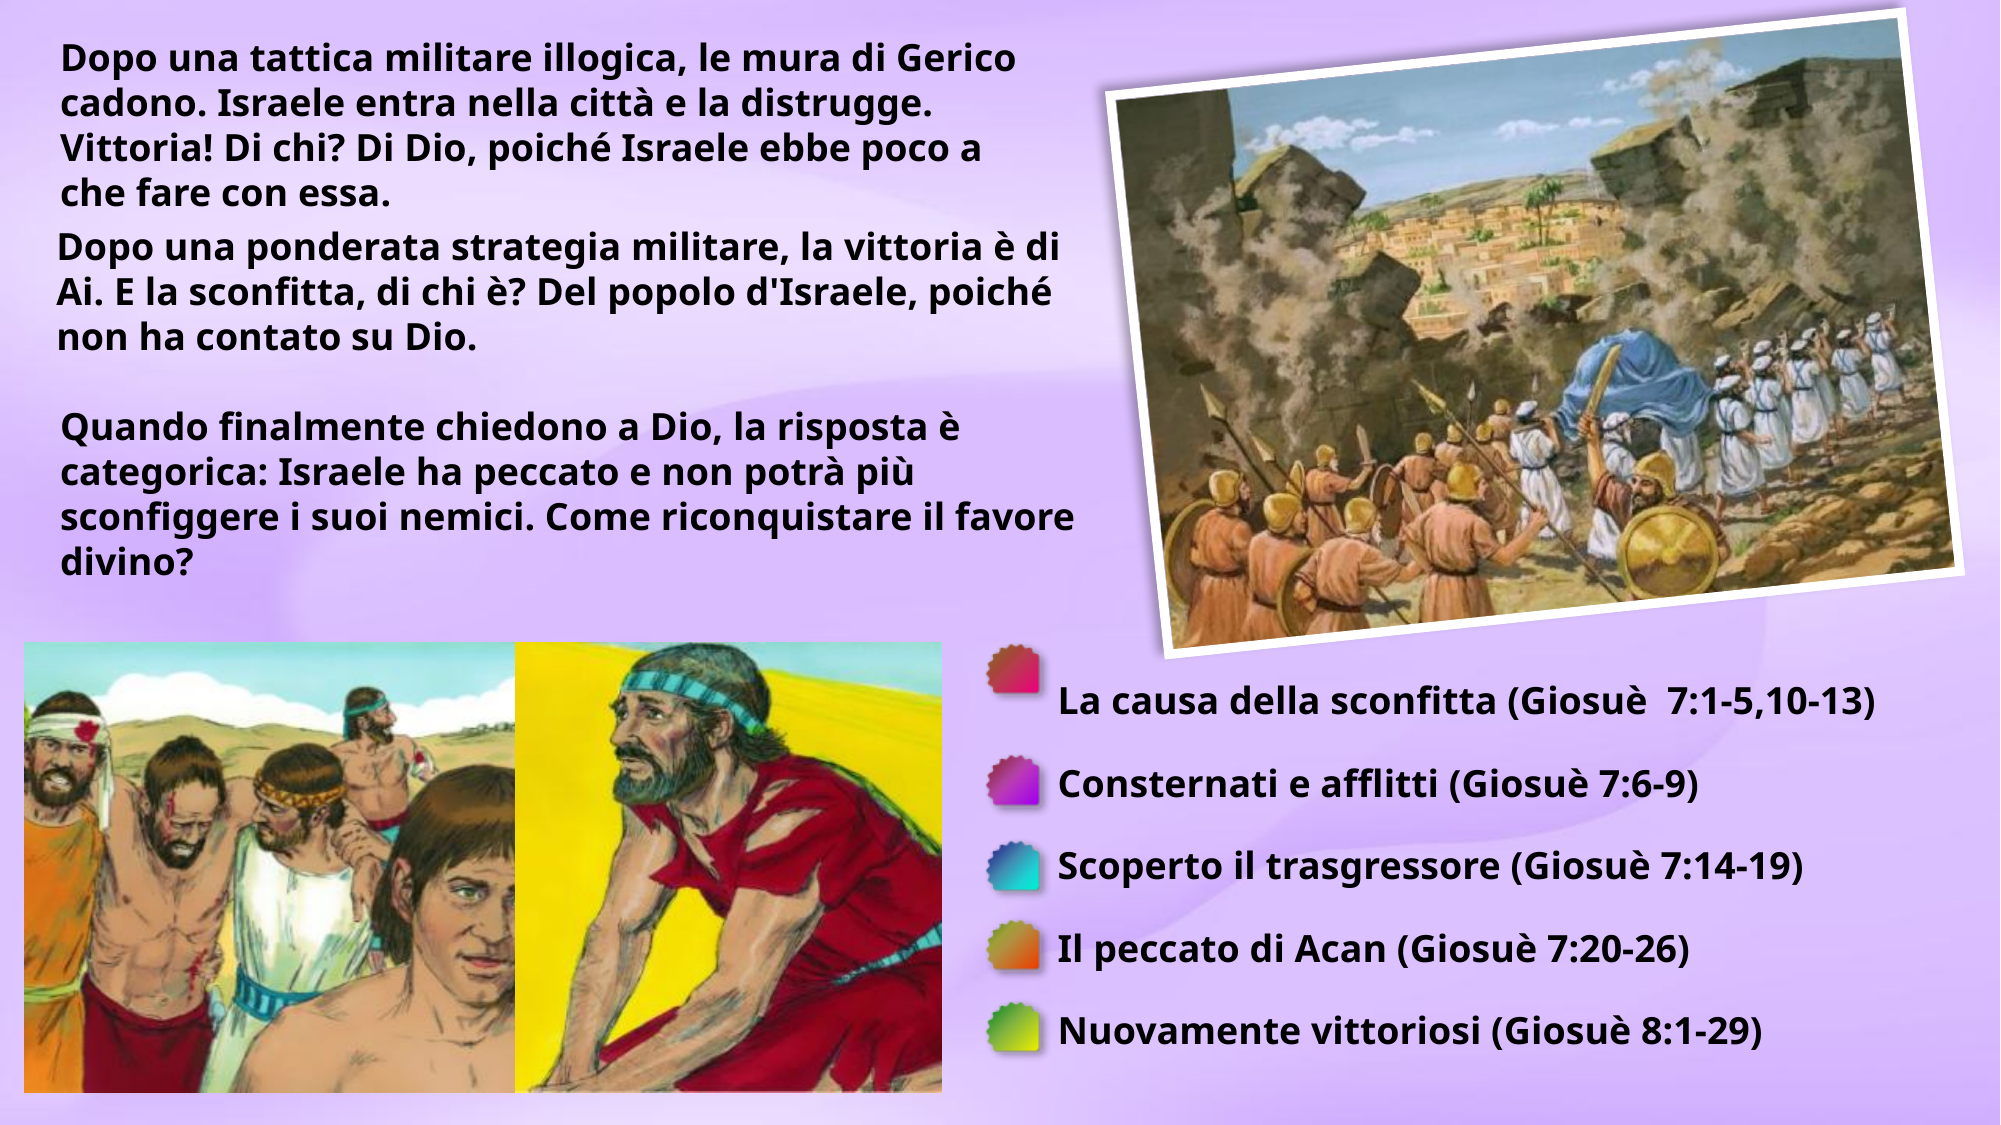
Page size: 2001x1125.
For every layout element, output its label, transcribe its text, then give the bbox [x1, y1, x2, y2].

text_box Quando finalmente chiedono a Dio, la risposta è categorica: Israele ha peccato e non potrà più sconfiggere i suoi nemici. Come riconquistare il favore divino? [45, 395, 1108, 590]
text_box Dopo una ponderata strategia militare, la vittoria è di Ai. E la sconfitta, di chi è? Del popolo d'Israele, poiché non ha contato su Dio. [41, 215, 1105, 365]
text_box Dopo una tattica militare illogica, le mura di Gerico cadono. Israele entra nella città e la distrugge. Vittoria! Di chi? Di Dio, poiché Israele ebbe poco a che fare con essa. [45, 26, 1067, 215]
picture [0, 0, 2001, 1125]
text_box La causa della sconfitta (Giosuè 7:1-5,10-13) Consternati e afflitti (Giosuè 7:6-9) Scoperto il trasgressore (Giosuè 7:14-19) Il peccato di Acan (Giosuè 7:20-26) Nuovamente vittoriosi (Giosuè 8:1-29) [1043, 669, 2000, 1060]
